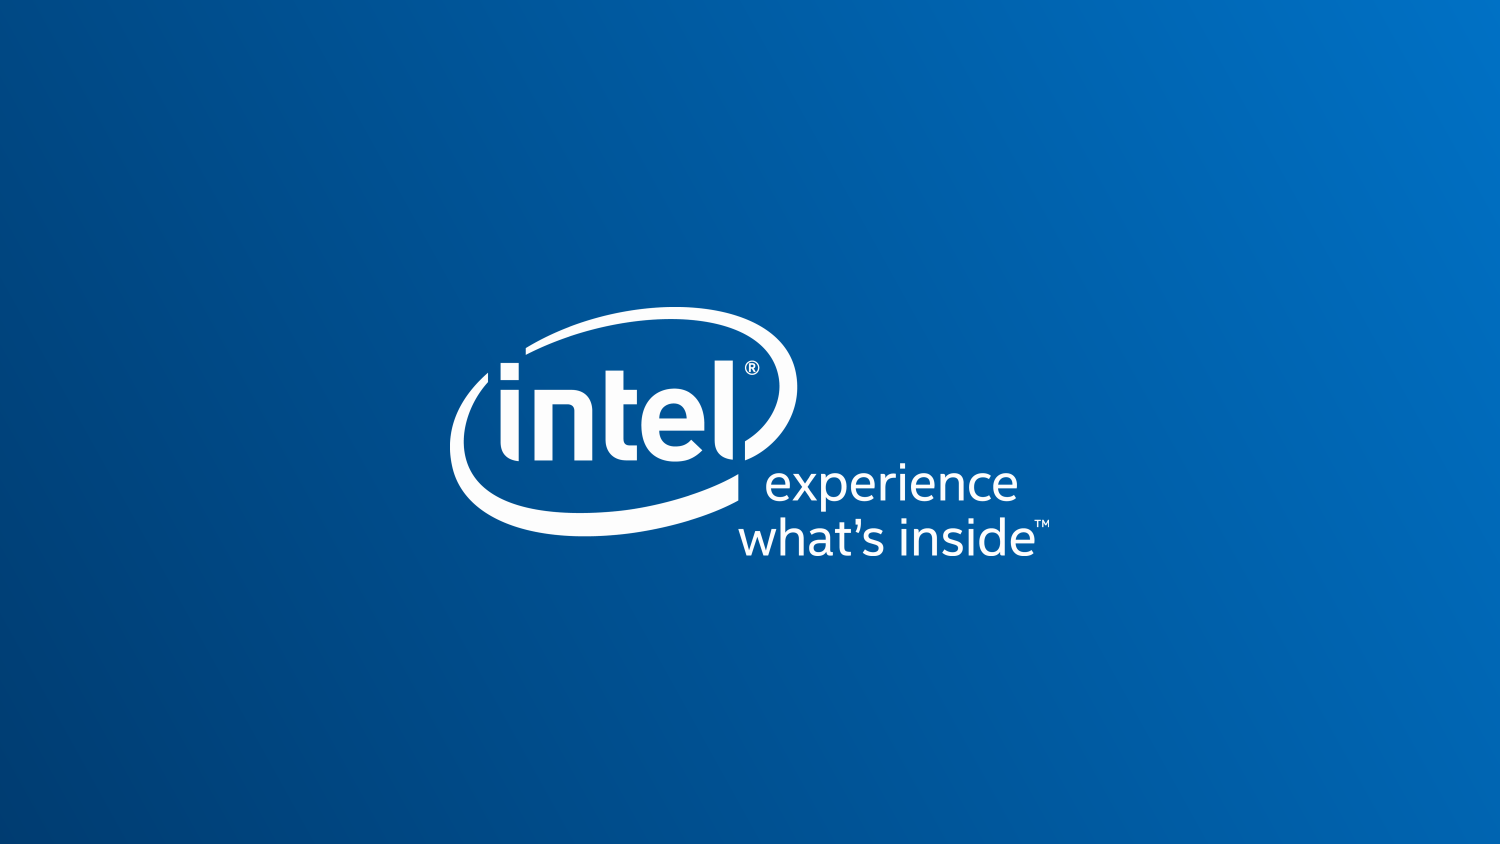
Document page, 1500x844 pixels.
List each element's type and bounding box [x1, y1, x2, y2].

picture [450, 307, 1049, 556]
